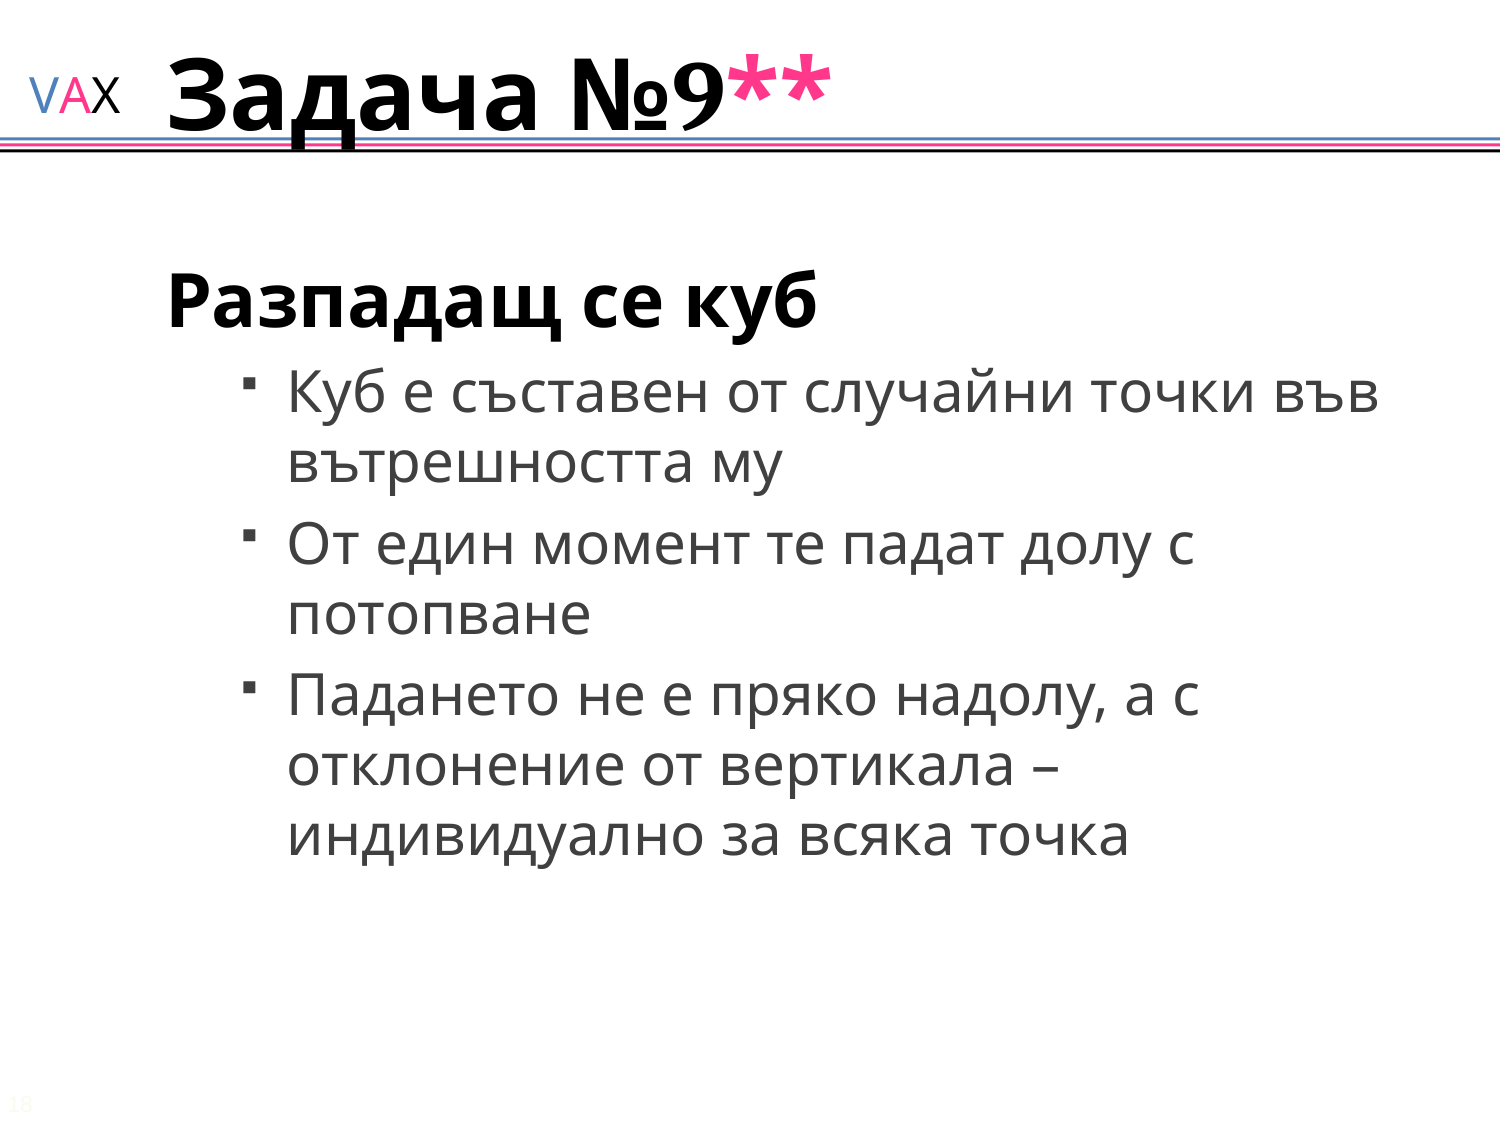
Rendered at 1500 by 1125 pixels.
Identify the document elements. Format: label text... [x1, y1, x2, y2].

title Задача №9** [0, 37, 1500, 144]
list Разпадащ се куб Куб е съставен от случайни точки във вътрешността му От един момент те падат долу с потопване Падането не е пряко надолу, а с отклонение от вертикала – индивидуално за всяка точка [150, 200, 1488, 1113]
